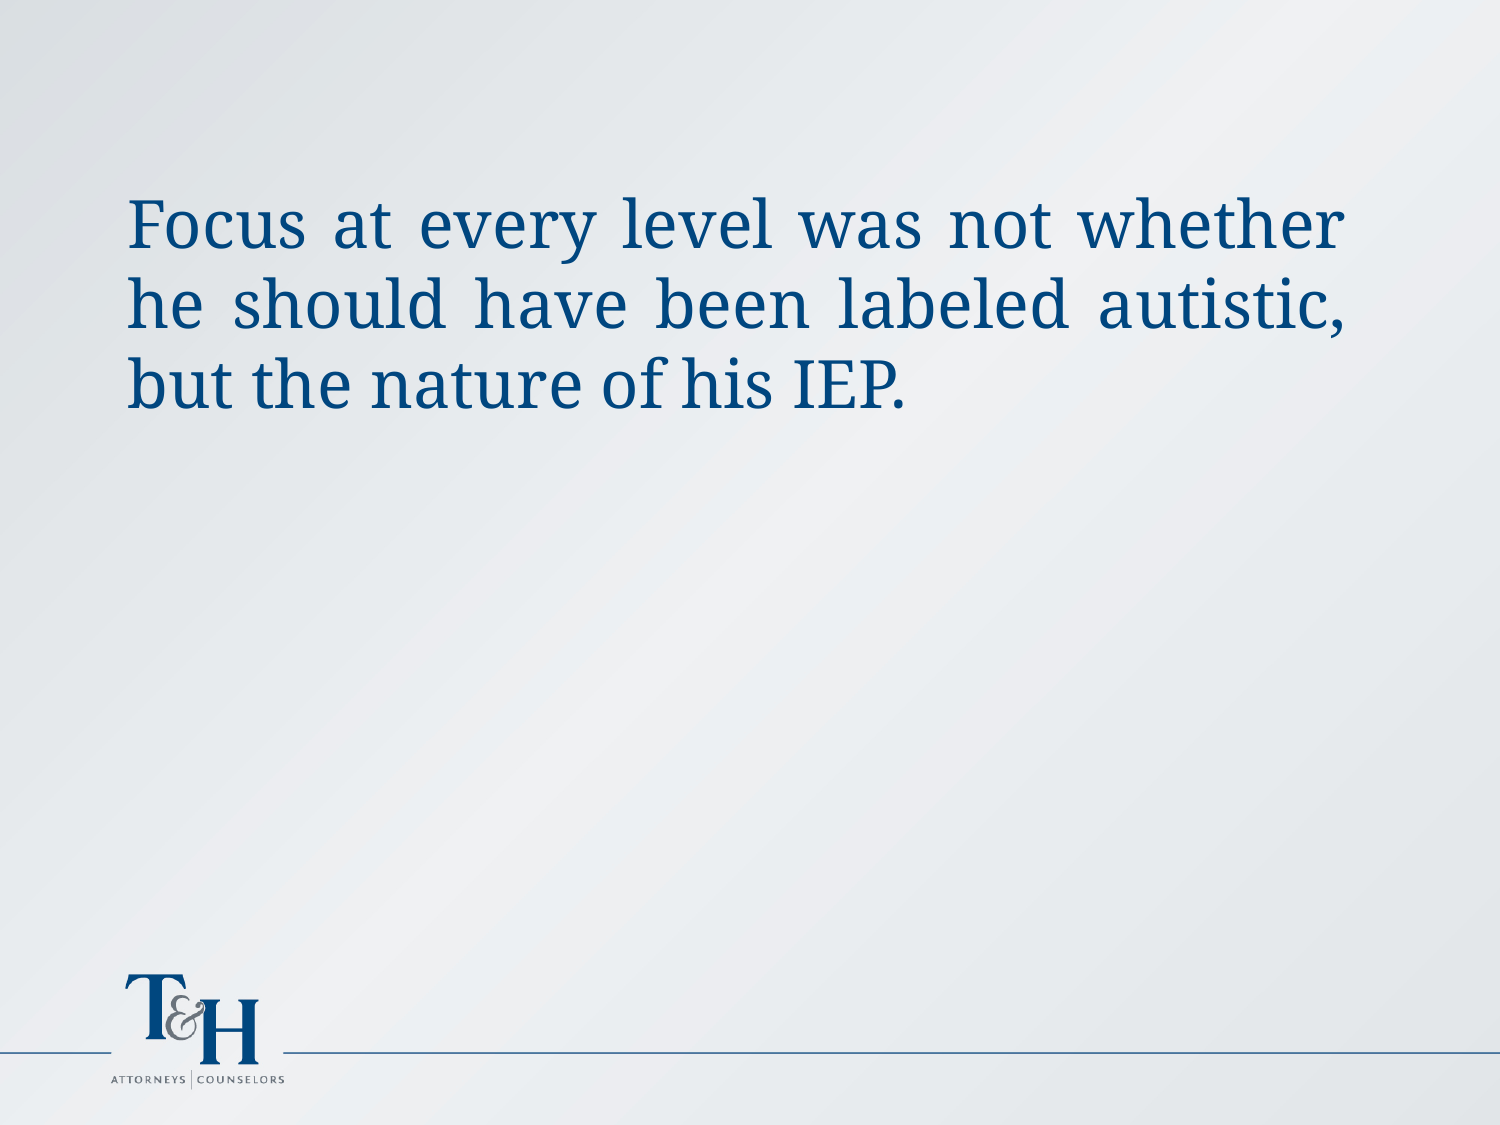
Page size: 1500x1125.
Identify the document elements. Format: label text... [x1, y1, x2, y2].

picture [0, 0, 1500, 1125]
text_box Focus at every level was not whether he should have been labeled autistic, but the nature of his IEP. [112, 174, 1363, 503]
